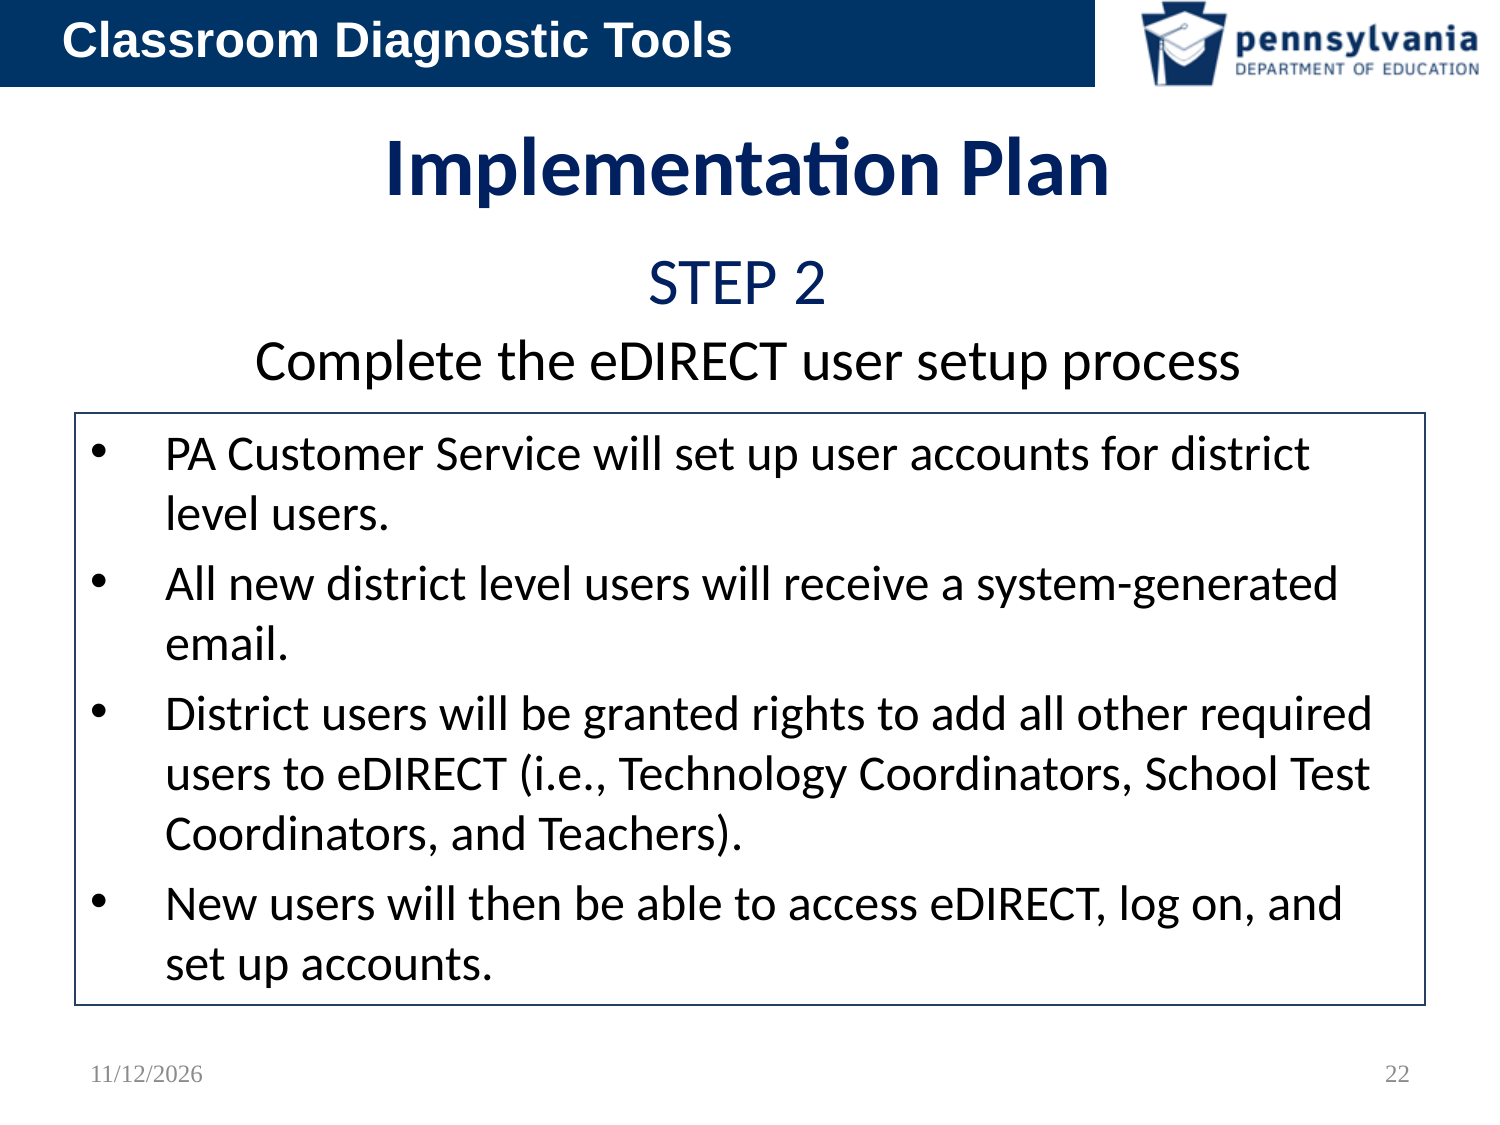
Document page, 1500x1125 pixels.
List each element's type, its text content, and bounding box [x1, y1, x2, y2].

picture [1134, 0, 1485, 90]
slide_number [75, 1042, 425, 1103]
slide_number 22 [1074, 1042, 1425, 1103]
list PA Customer Service will set up user accounts for district level users. All new district level users will receive a system-generated email. District users will be granted rights to add all other required users to eDIRECT (i.e., Technology Coordinators, School Test Coordinators, and Teachers). New users will then be able to access eDIRECT, log on, and set up accounts. [74, 412, 1426, 1006]
title Implementation Plan STEP 2 Complete the eDIRECT user setup process [73, 146, 1424, 359]
